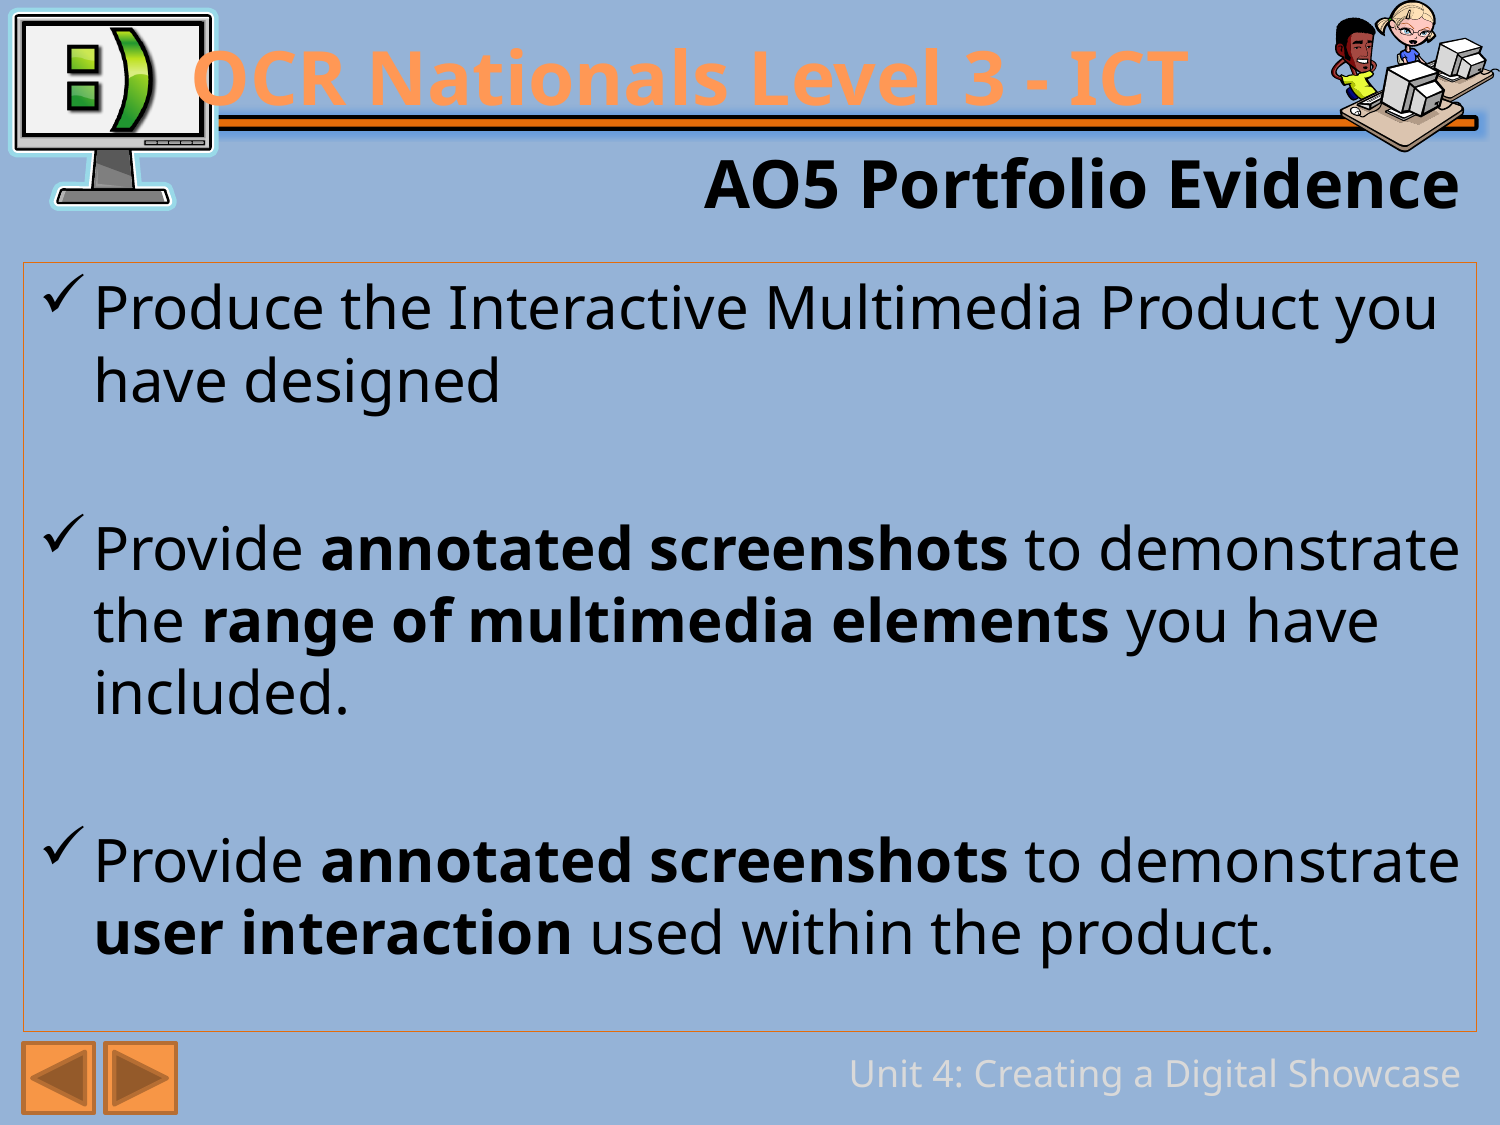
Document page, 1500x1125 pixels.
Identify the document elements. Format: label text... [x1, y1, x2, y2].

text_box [1321, 0, 1500, 153]
title AO5 Portfolio Evidence [187, 117, 1477, 247]
list Produce the Interactive Multimedia Product you have designed Provide annotated screenshots to demonstrate the range of multimedia elements you have included. Provide annotated screenshots to demonstrate user interaction used within the product. [23, 262, 1477, 1032]
picture [48, 21, 172, 139]
